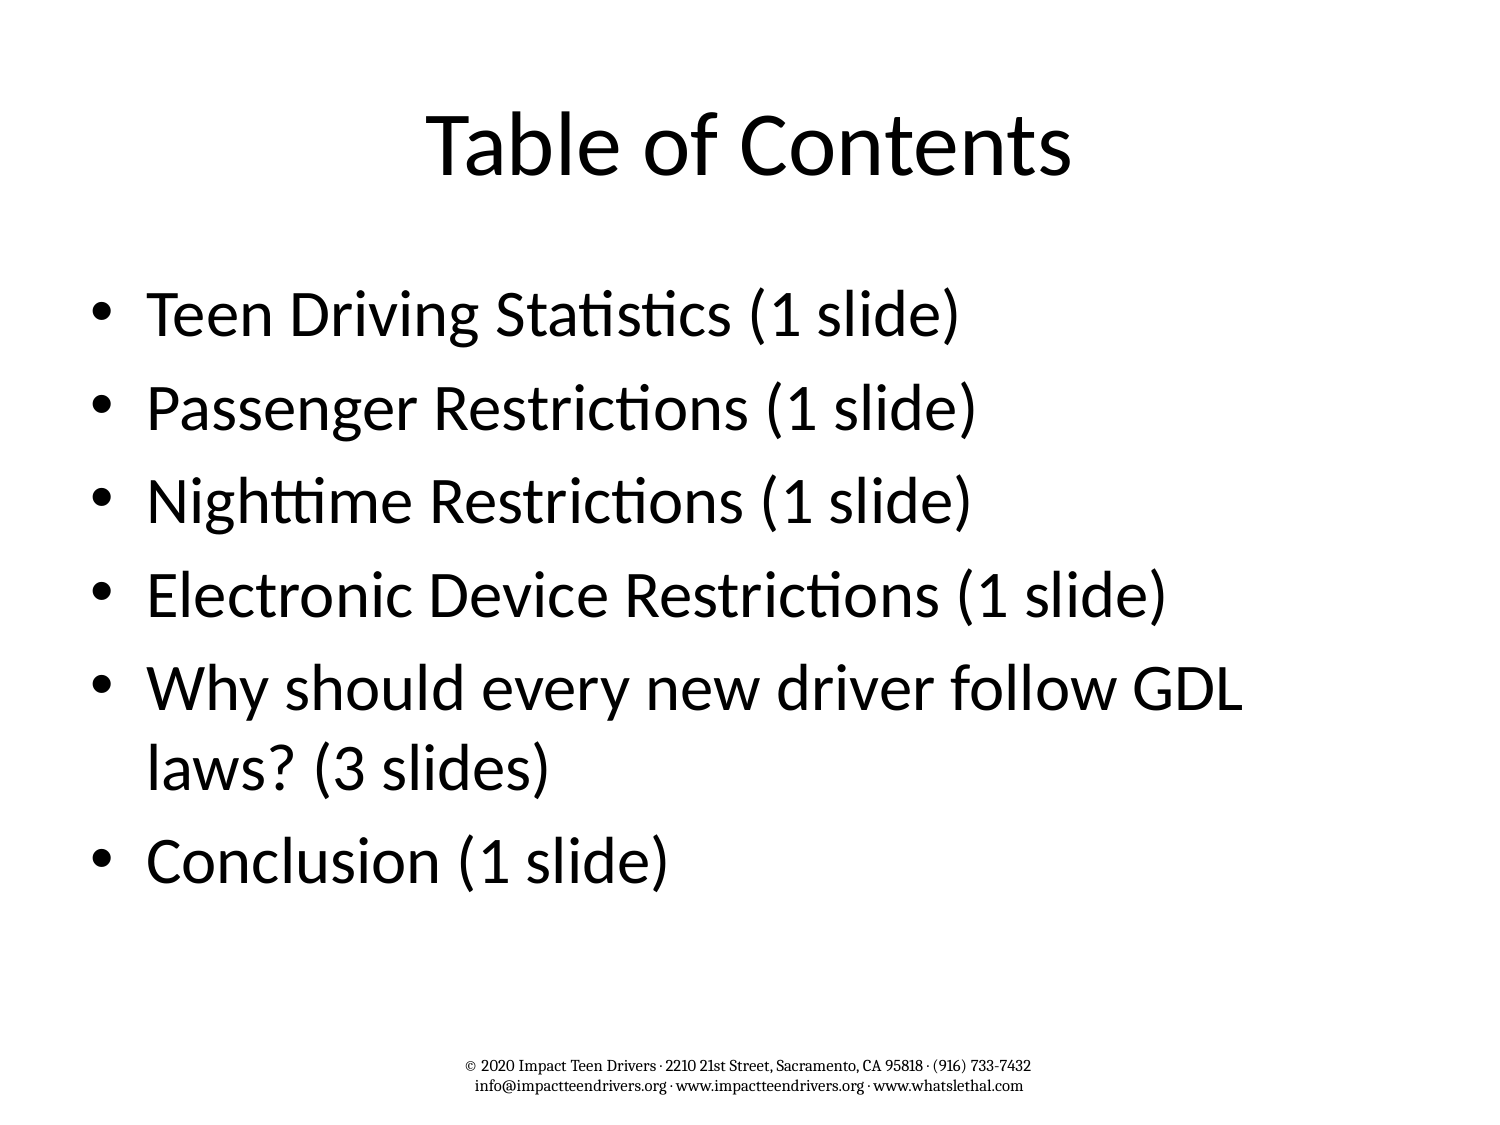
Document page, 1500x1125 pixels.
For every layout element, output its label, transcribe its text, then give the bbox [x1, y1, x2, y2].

text_box © 2020 Impact Teen Drivers · 2210 21st Street, Sacramento, CA 95818 · (916) 733-7432 info@impactteendrivers.org · www.impactteendrivers.org · www.whatslethal.com [46, 1039, 1454, 1114]
title Table of Contents [75, 45, 1425, 233]
list Teen Driving Statistics (1 slide) Passenger Restrictions (1 slide) Nighttime Restrictions (1 slide) Electronic Device Restrictions (1 slide) Why should every new driver follow GDL laws? (3 slides) Conclusion (1 slide) [75, 262, 1425, 1005]
